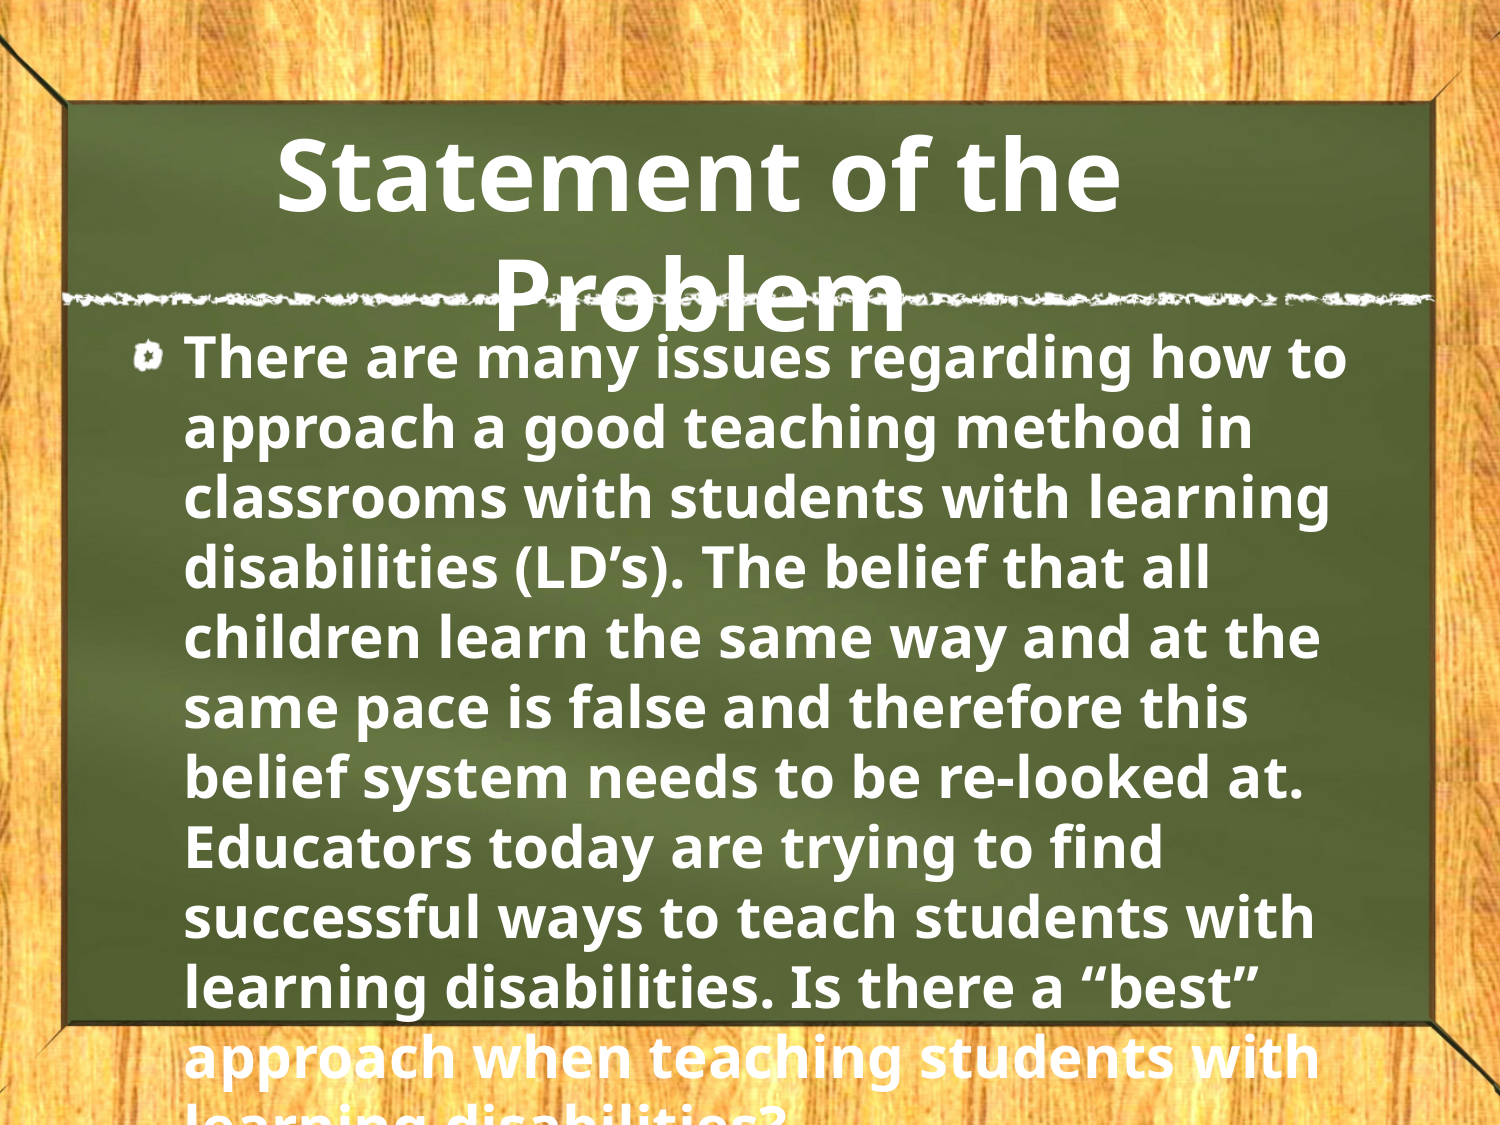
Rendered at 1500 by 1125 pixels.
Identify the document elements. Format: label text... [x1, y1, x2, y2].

list There are many issues regarding how to approach a good teaching method in classrooms with students with learning disabilities (LD’s). The belief that all children learn the same way and at the same pace is false and therefore this belief system needs to be re-looked at. Educators today are trying to find successful ways to teach students with learning disabilities. Is there a “best” approach when teaching students with learning disabilities? [112, 312, 1388, 988]
title Statement of the Problem [112, 137, 1288, 312]
picture [0, 0, 1500, 1125]
